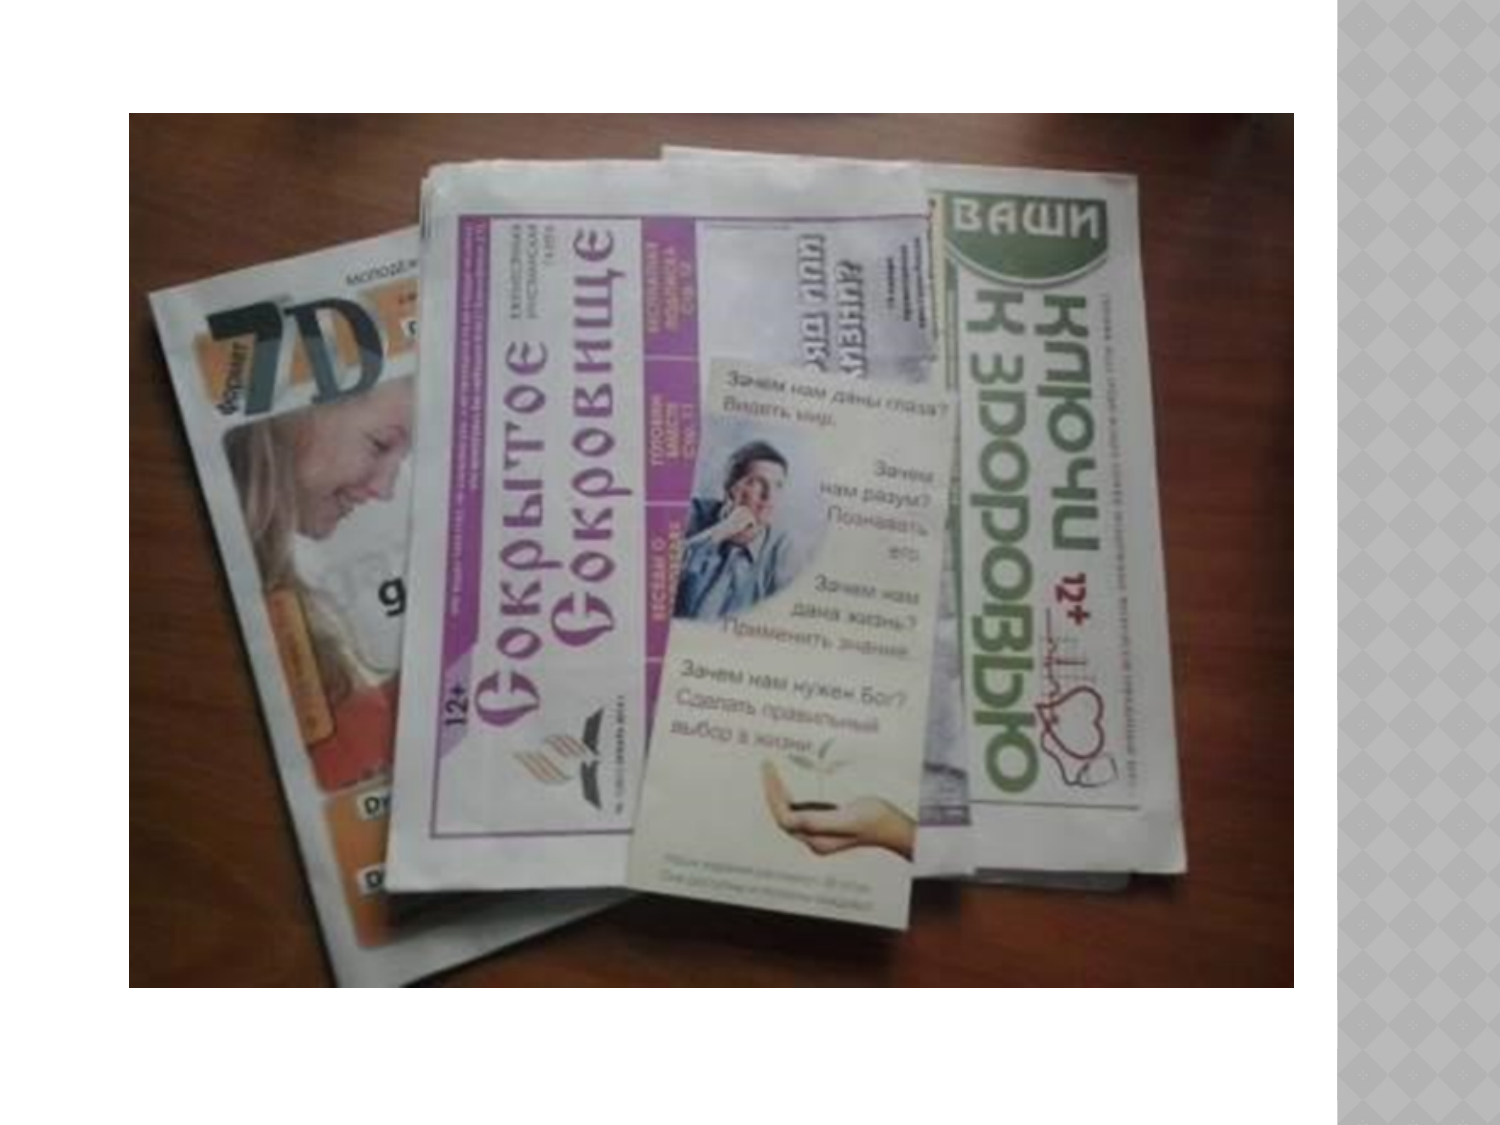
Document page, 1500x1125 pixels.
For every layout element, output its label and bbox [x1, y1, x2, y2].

picture [128, 113, 1294, 989]
